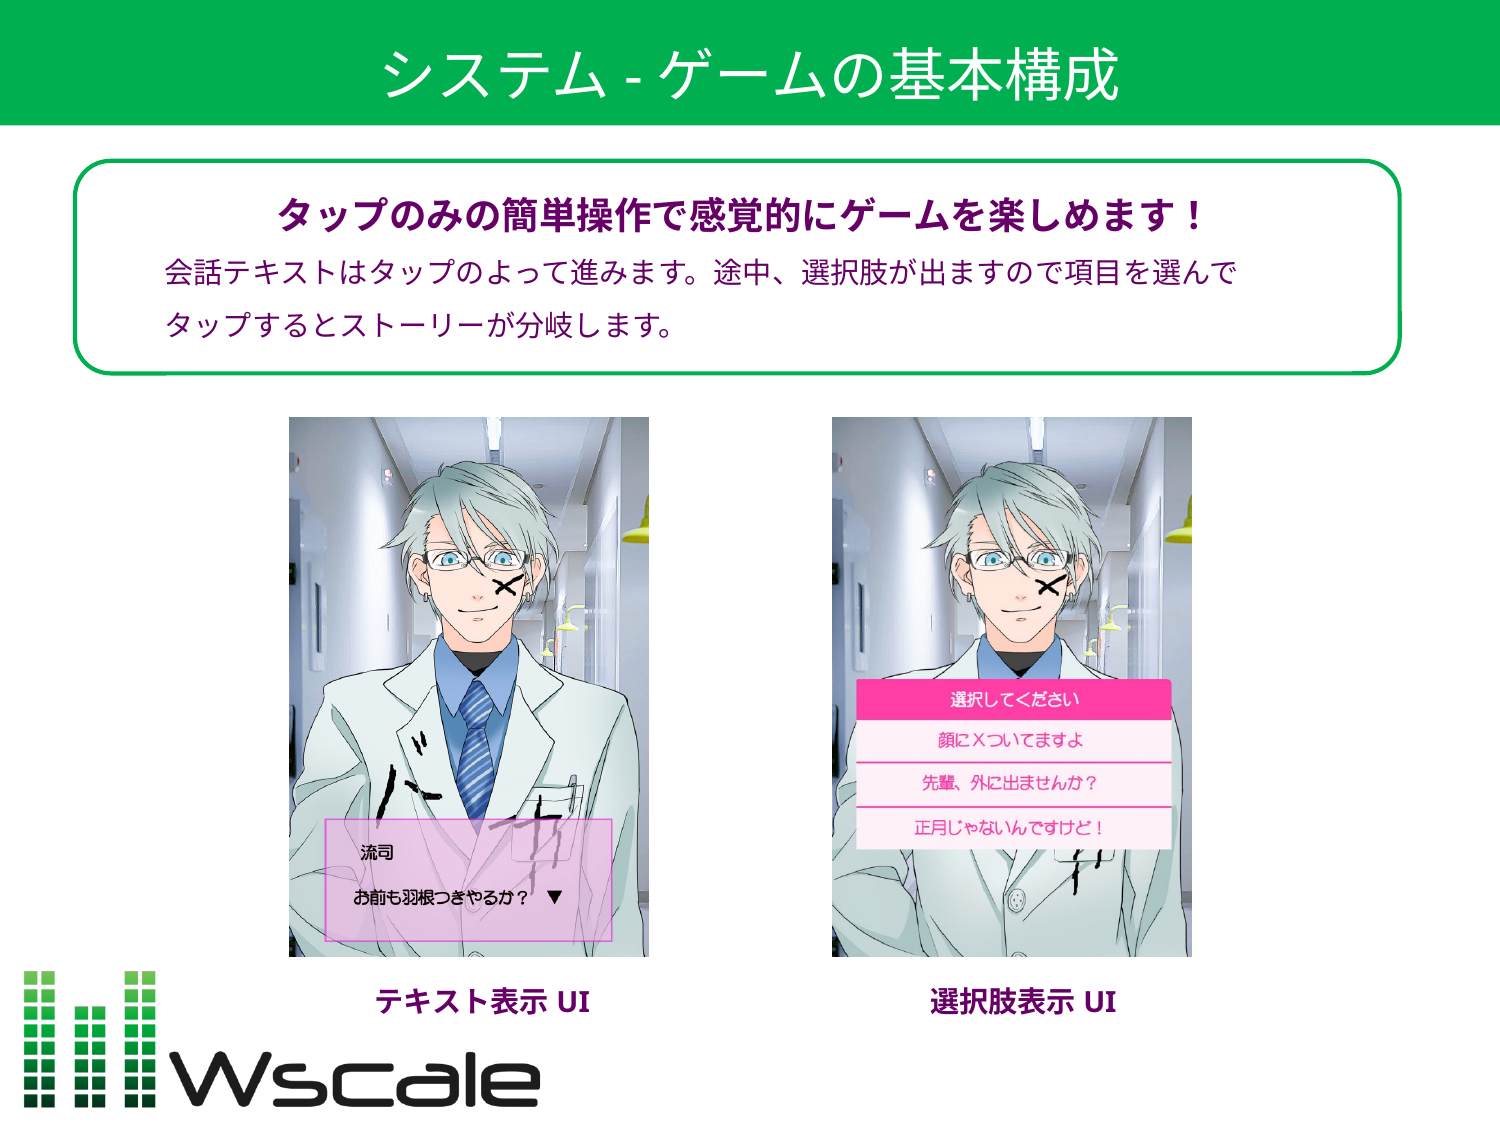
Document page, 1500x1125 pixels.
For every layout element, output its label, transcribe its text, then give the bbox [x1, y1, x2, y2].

text_box 選択肢表示UI [915, 975, 1140, 1026]
picture [832, 417, 1192, 957]
text_box システム-ゲームの基本構成 [74, 30, 1425, 117]
picture [0, 417, 649, 1125]
text_box [72, 158, 1402, 376]
text_box テキスト表示UI [360, 975, 618, 1026]
